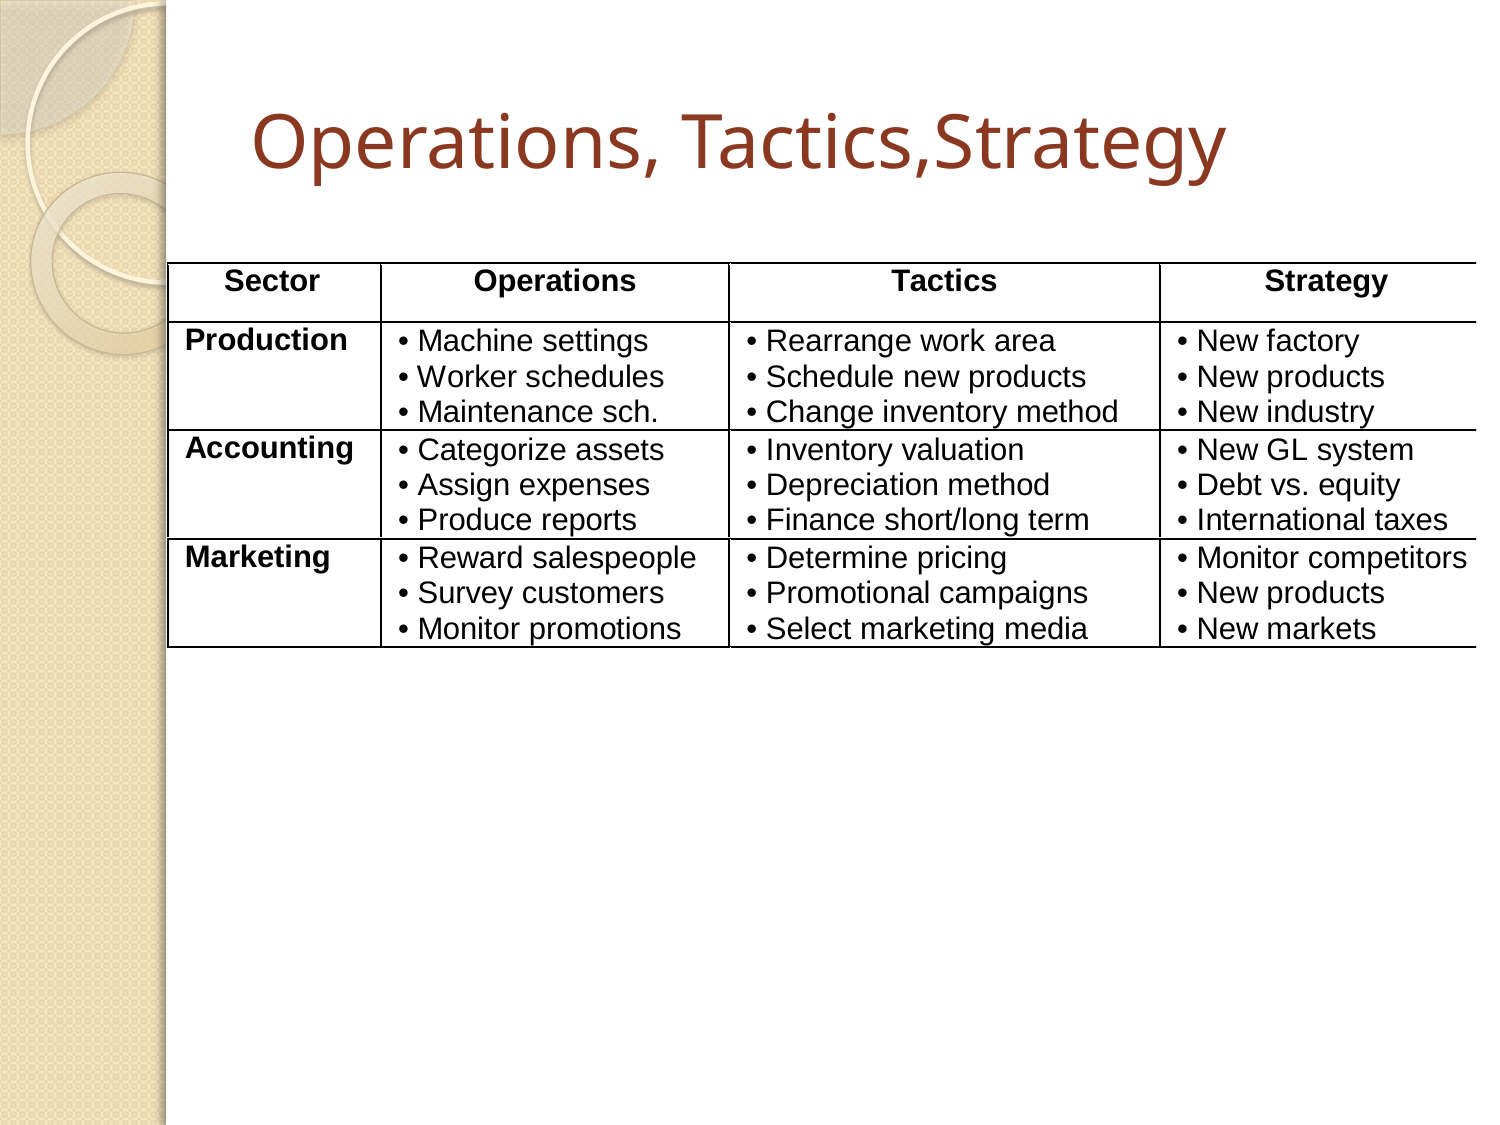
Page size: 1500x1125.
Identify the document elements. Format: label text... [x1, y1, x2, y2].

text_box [149, 262, 1477, 686]
title Operations, Tactics,Strategy [235, 45, 1466, 233]
